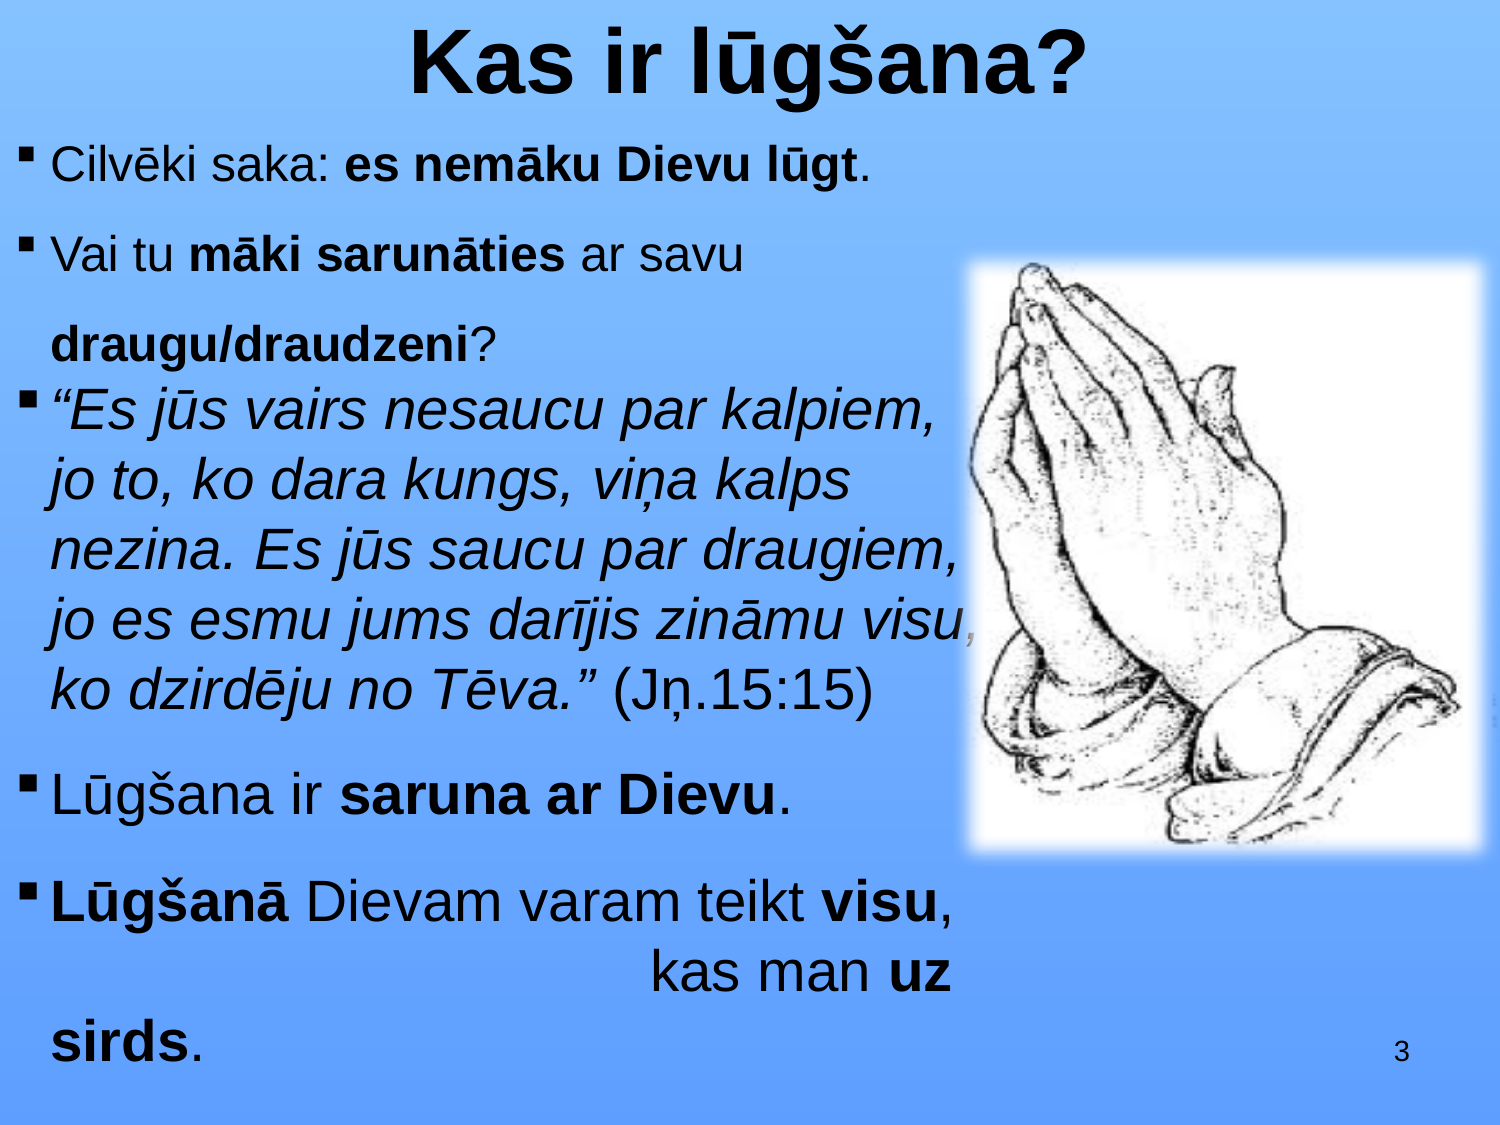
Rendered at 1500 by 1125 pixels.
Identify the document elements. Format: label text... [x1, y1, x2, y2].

title Kas ir lūgšana? [0, 0, 1500, 114]
slide_number 3 [1074, 1024, 1426, 1103]
text_box Cilvēki saka: es nemāku Dievu lūgt. Vai tu māki sarunāties ar savu draugu/draudzeni? “Es jūs vairs nesaucu par kalpiem, jo to, ko dara kungs, viņa kalps nezina. Es jūs saucu par draugiem, jo es esmu jums darījis zināmu visu, ko dzirdēju no Tēva.” (Jņ.15:15) Lūgšana ir saruna ar Dievu. Lūgšanā Dievam varam teikt visu, kas man uz sirds. [0, 93, 998, 1106]
picture [950, 243, 1500, 870]
